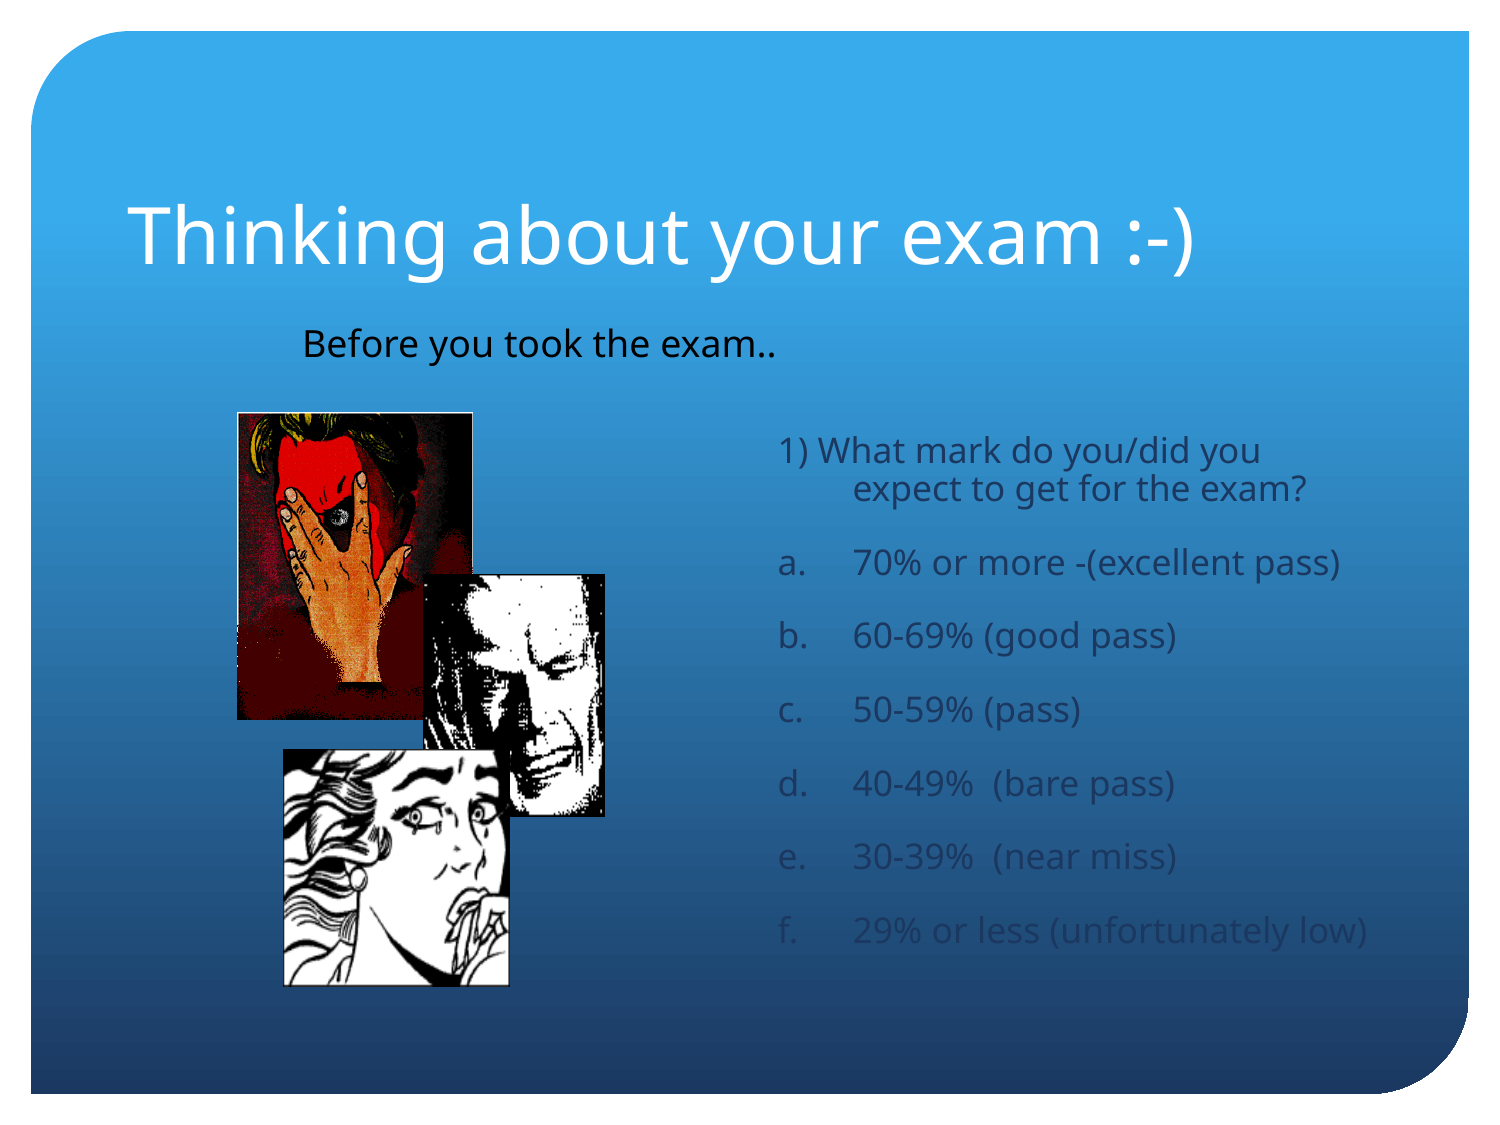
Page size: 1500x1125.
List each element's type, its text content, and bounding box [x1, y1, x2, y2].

list 1) What mark do you/did you expect to get for the exam? 70% or more -(excellent pass) 60-69% (good pass) 50-59% (pass) 40-49% (bare pass) 30-39% (near miss) 29% or less (unfortunately low) [762, 425, 1388, 1000]
text_box Before you took the exam.. [287, 312, 1025, 373]
title Thinking about your exam :-) [112, 99, 1388, 288]
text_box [237, 412, 605, 987]
